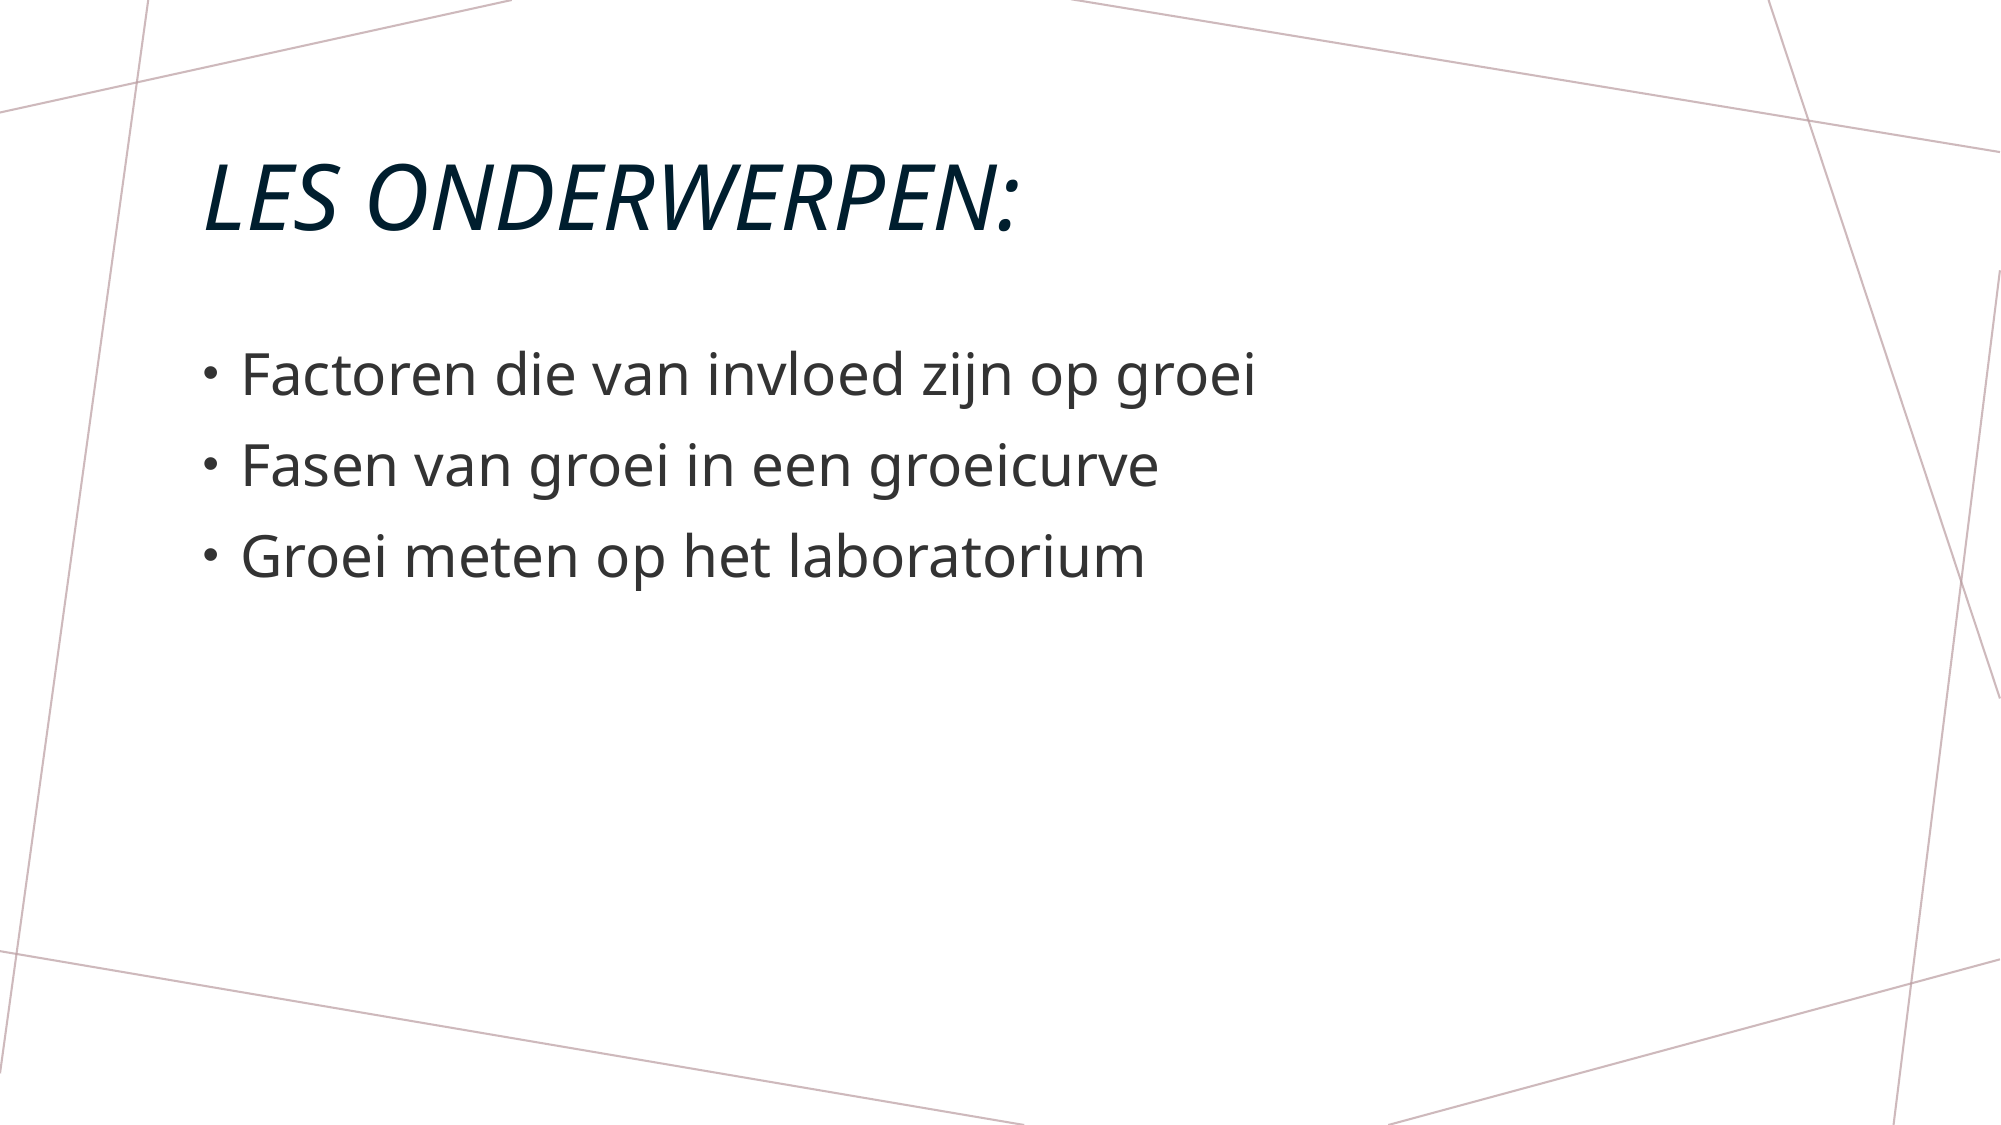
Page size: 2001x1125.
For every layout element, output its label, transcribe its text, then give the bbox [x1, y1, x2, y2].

list Factoren die van invloed zijn op groei Fasen van groei in een groeicurve Groei meten op het laboratorium [187, 329, 1813, 990]
title Les onderwerpen: [187, 87, 1813, 315]
